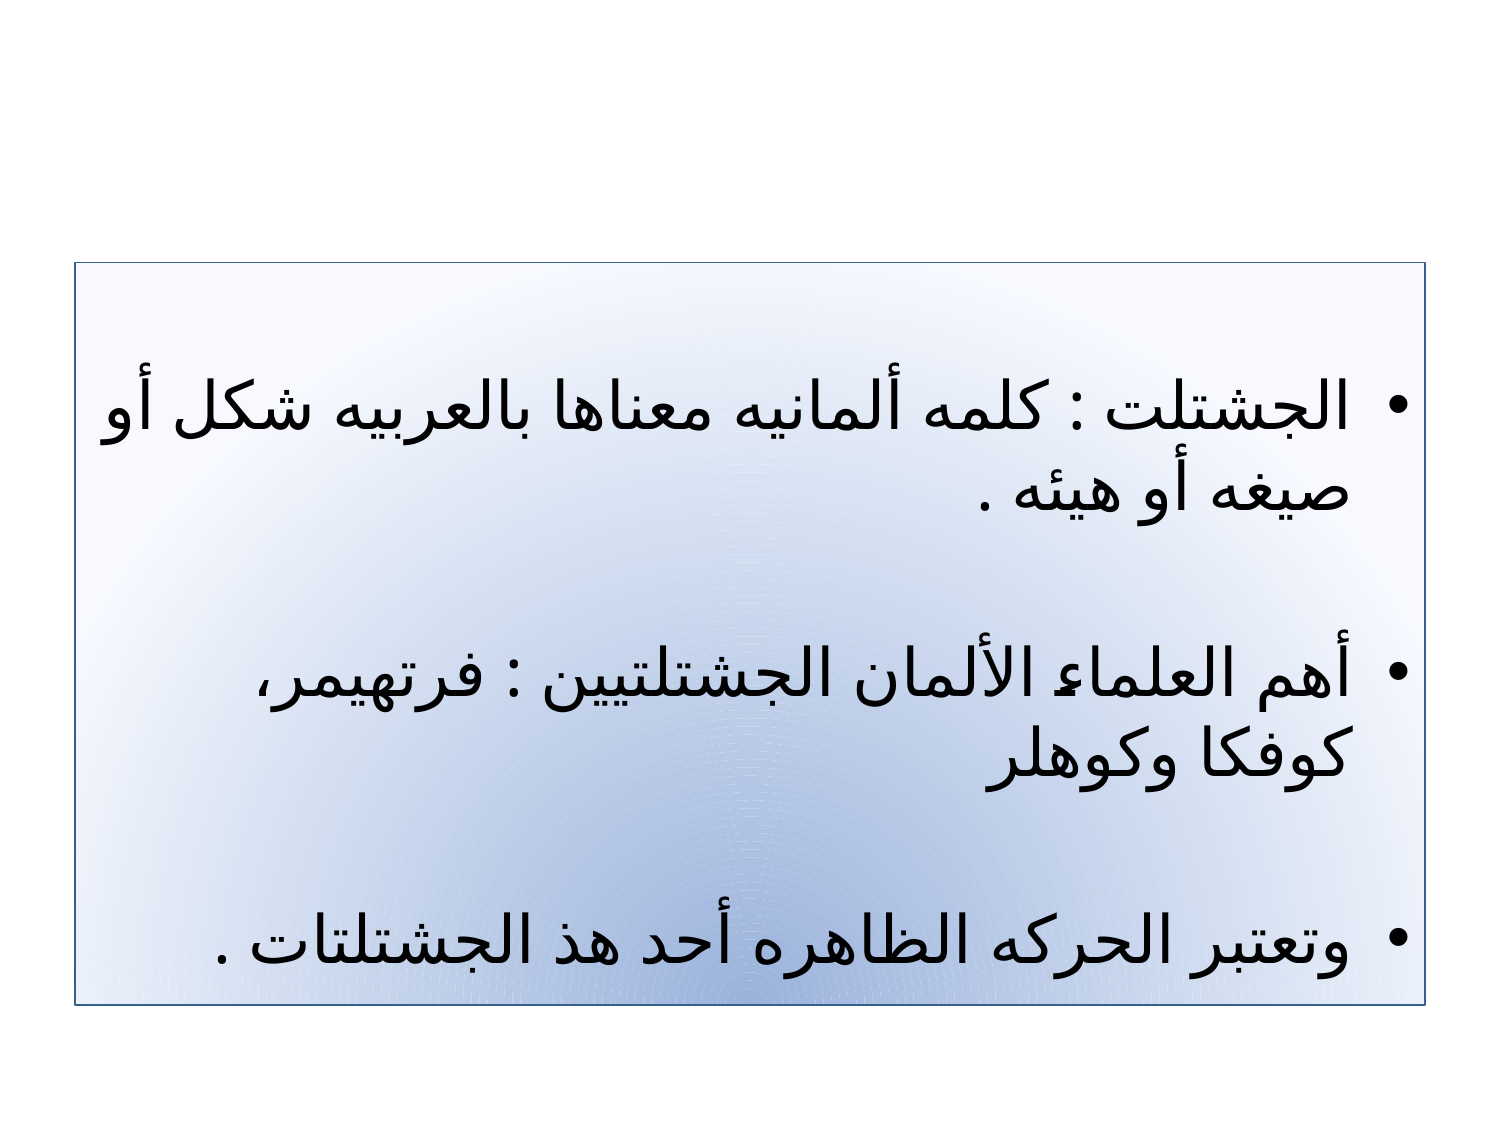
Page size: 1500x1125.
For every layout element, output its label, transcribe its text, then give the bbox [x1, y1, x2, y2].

list الجشتلت : كلمه ألمانيه معناها بالعربيه شكل أو صيغه أو هيئه . أهم العلماء الألمان الجشتلتيين : فرتهيمر، كوفكا وكوهلر وتعتبر الحركه الظاهره أحد هذ الجشتلتات . [74, 262, 1426, 1006]
